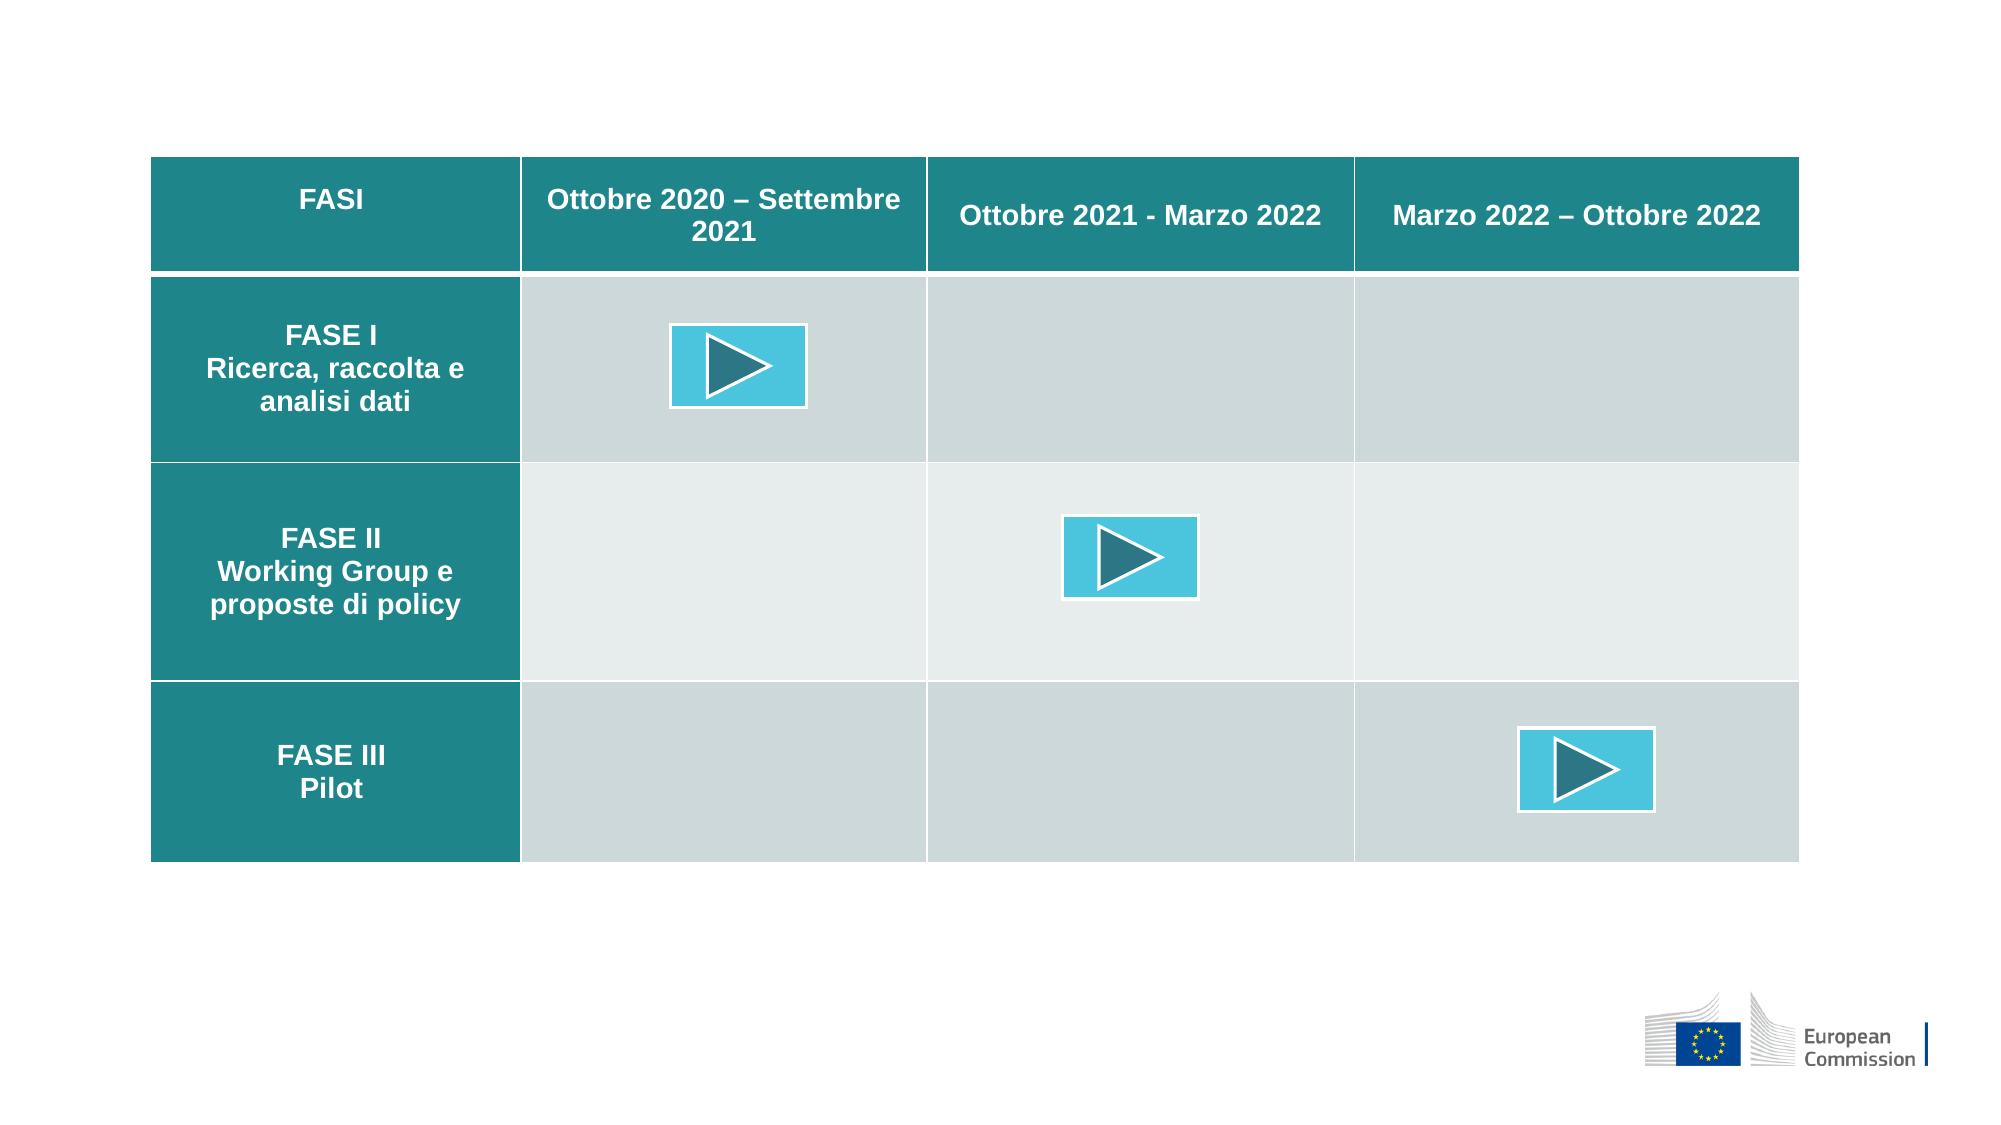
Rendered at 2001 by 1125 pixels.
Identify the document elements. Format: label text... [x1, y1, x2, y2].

table_cell [928, 463, 1354, 680]
table_header Marzo 2022 – Ottobre 2022 [1355, 157, 1799, 271]
table_header Ottobre 2020 – Settembre 2021 [522, 157, 926, 271]
table_cell [928, 682, 1354, 862]
table_cell [1355, 682, 1799, 862]
table_cell [928, 277, 1354, 462]
text_box [669, 323, 808, 409]
table_cell FASE I Ricerca, raccolta e analisi dati [151, 277, 520, 462]
table_cell [1355, 463, 1799, 680]
table_cell FASE II Working Group e proposte di policy [151, 463, 520, 680]
table_cell [522, 463, 926, 680]
table_cell FASE III Pilot [151, 682, 520, 862]
table_header FASI [151, 157, 520, 271]
text_box [1061, 514, 1200, 601]
table_header Ottobre 2021 - Marzo 2022 [928, 157, 1354, 271]
table_cell [522, 682, 926, 862]
table_cell [1355, 277, 1799, 462]
table_cell [522, 277, 926, 462]
picture [1645, 991, 1928, 1066]
text_box [1517, 726, 1656, 813]
